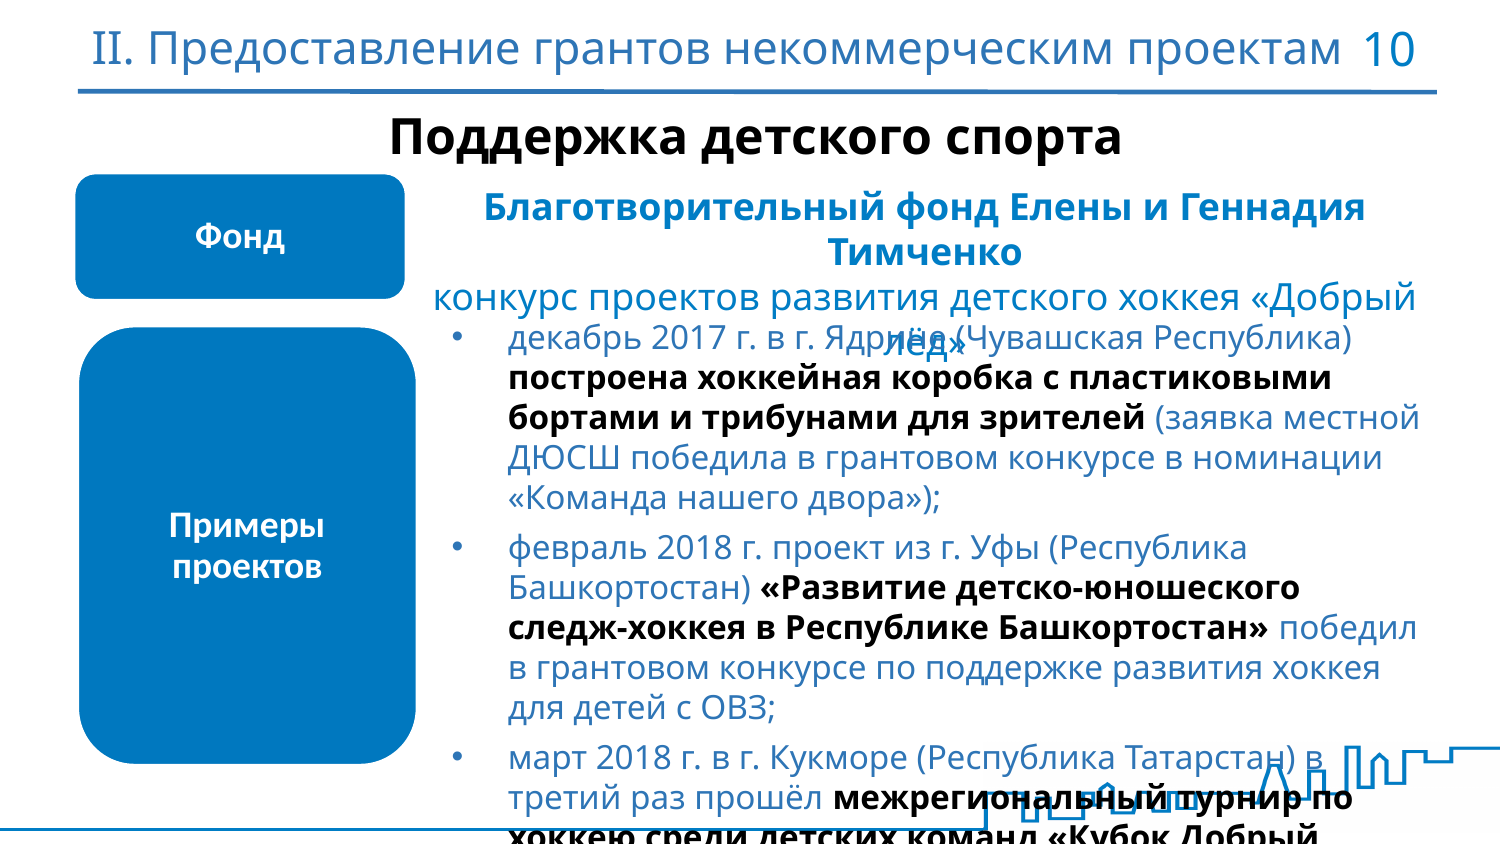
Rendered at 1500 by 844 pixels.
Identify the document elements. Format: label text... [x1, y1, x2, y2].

list 10 [1340, 17, 1437, 85]
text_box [74, 173, 406, 300]
picture [1437, 741, 1500, 833]
text_box Поддержка детского спорта [65, 94, 1447, 174]
text_box Благотворительный фонд Елены и Геннадия Тимченко конкурс проектов развития детского хоккея «Добрый лёд» [410, 175, 1440, 371]
text_box декабрь 2017 г. в г. Ядрине (Чувашская Республика) построена хоккейная коробка с пластиковыми бортами и трибунами для зрителей (заявка местной ДЮСШ победила в грантовом конкурсе в номинации «Команда нашего двора»); февраль 2018 г. проект из г. Уфы (Республика Башкортостан) «Развитие детско-юношеского следж-хоккея в Республике Башкортостан» победил в грантовом конкурсе по поддержке развития хоккея для детей с ОВЗ; март 2018 г. в г. Кукморе (Республика Татарстан) в третий раз прошёл межрегиональный турнир по хоккею среди детских команд «Кубок Добрый лёд». [436, 309, 1437, 844]
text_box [78, 326, 417, 765]
title II. Предоставление грантов некоммерческим проектам [76, 16, 1373, 83]
